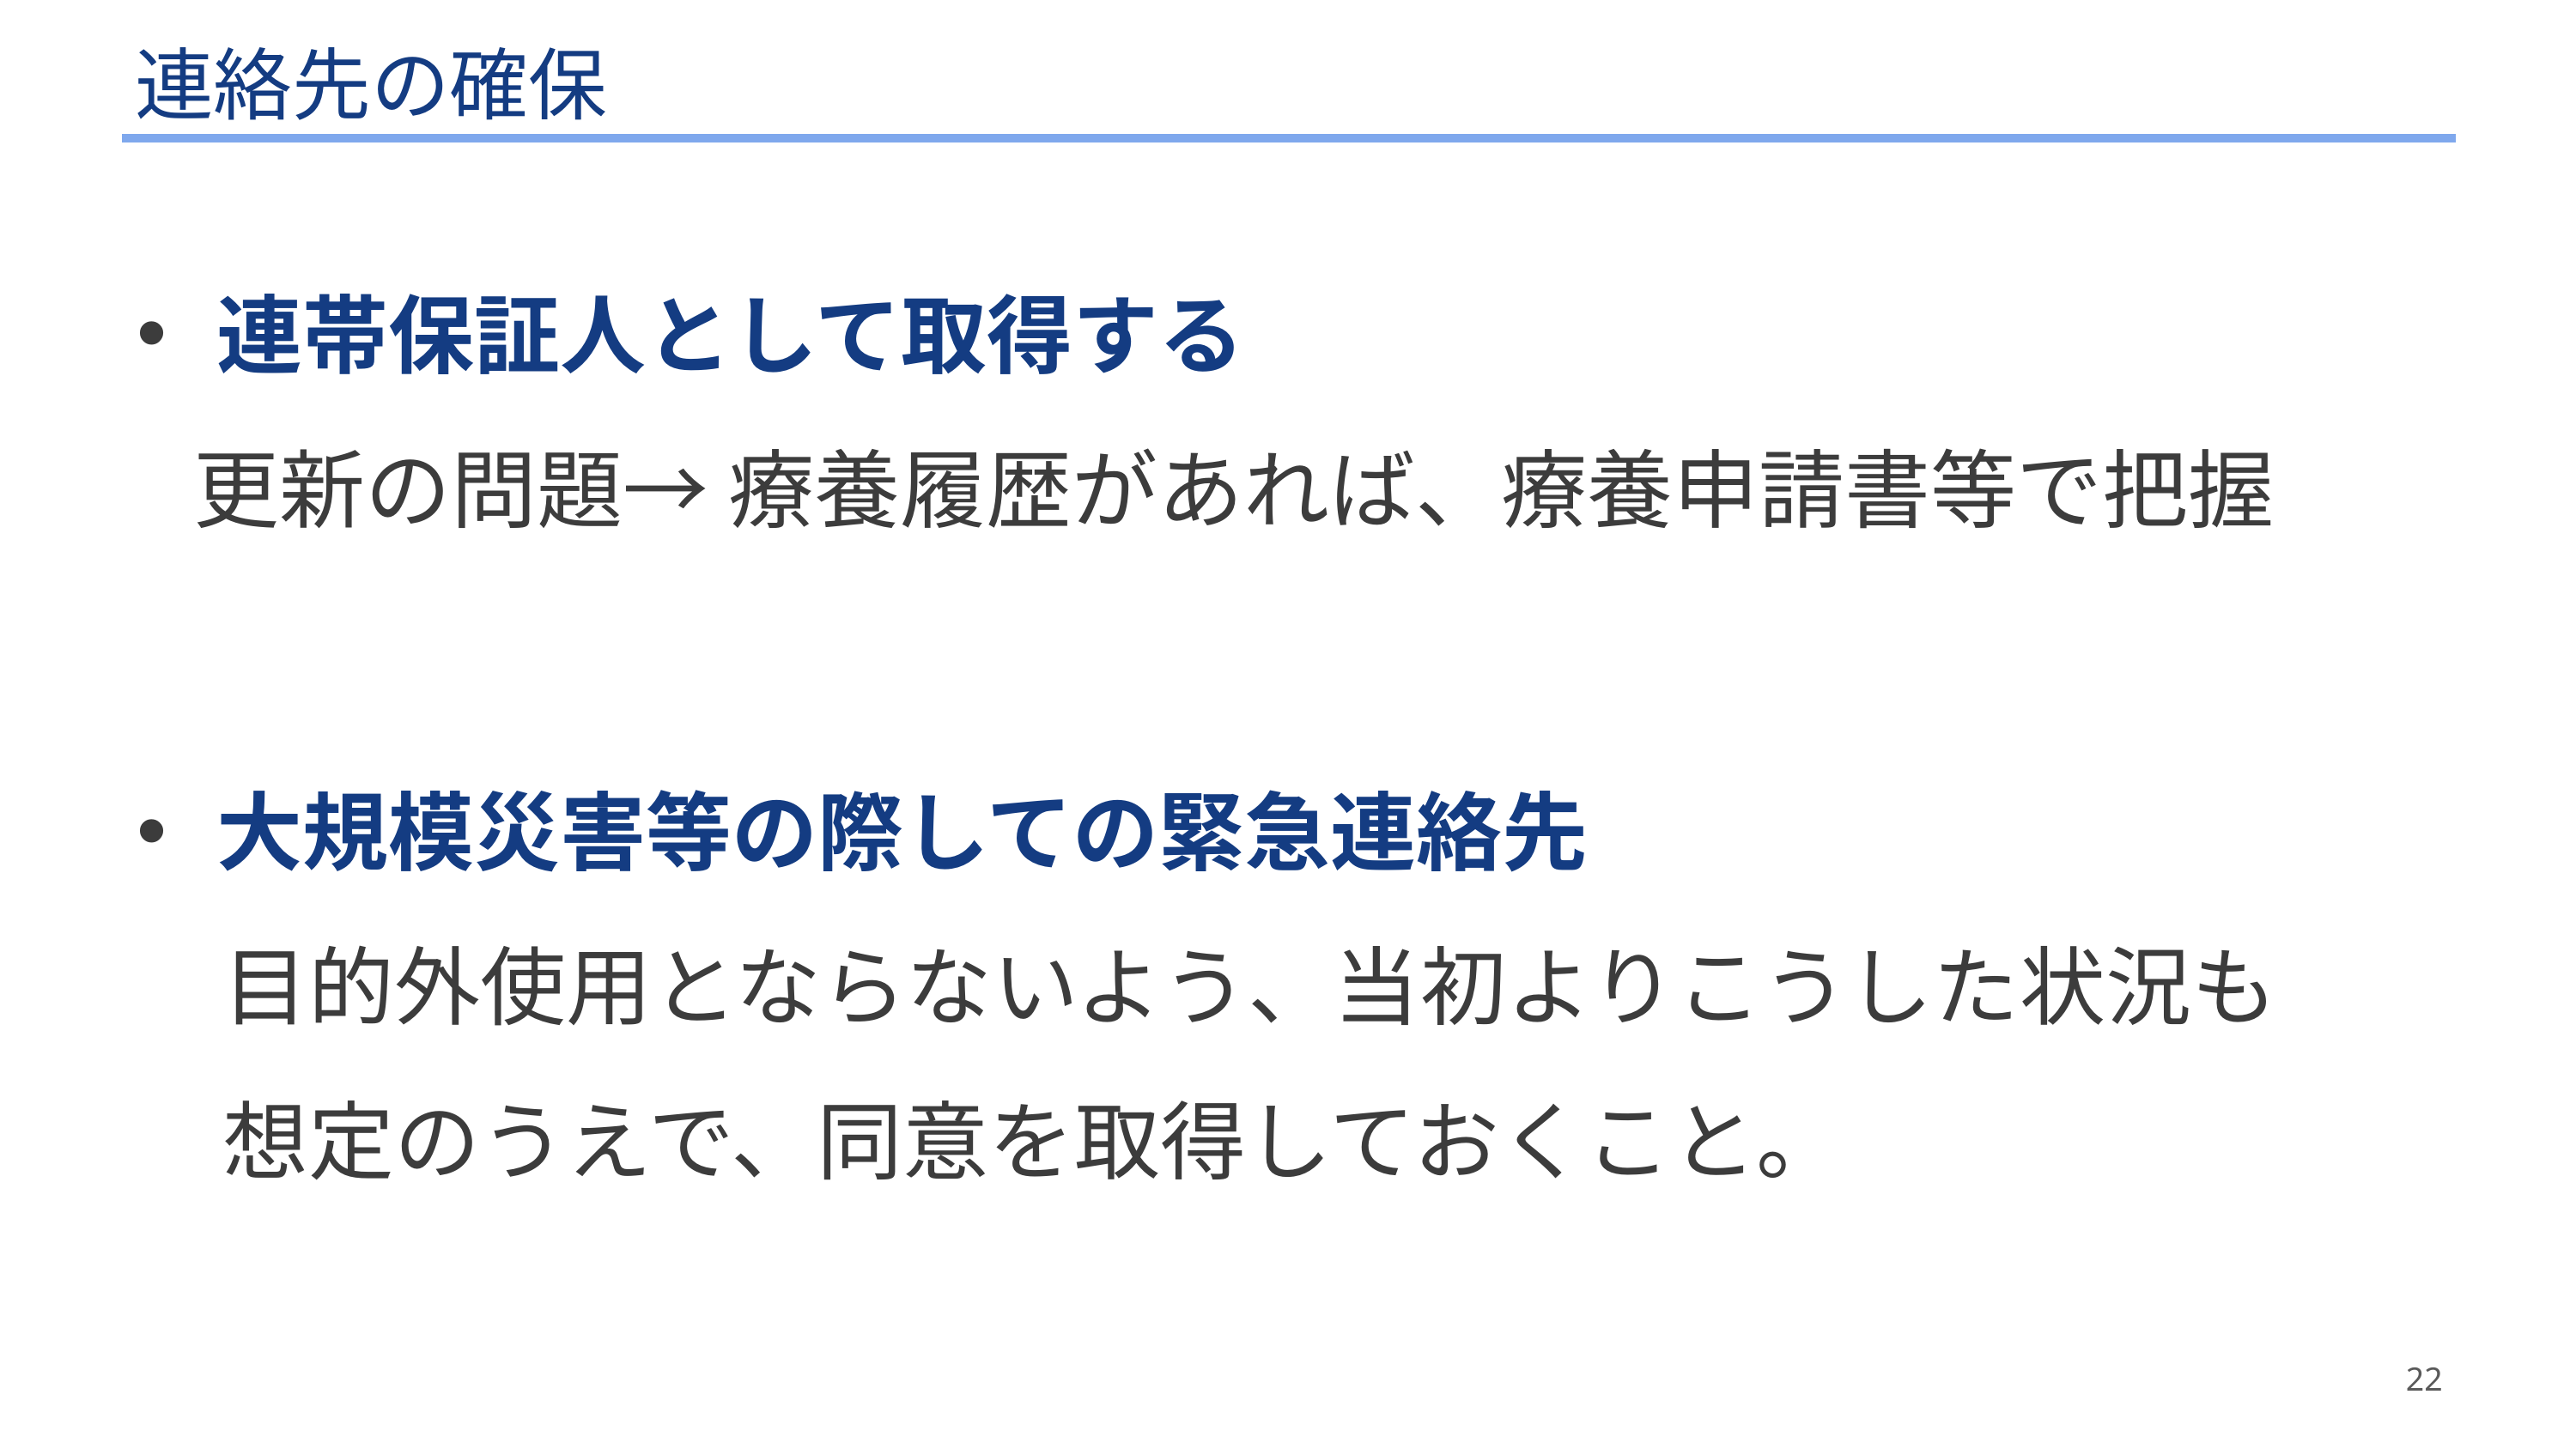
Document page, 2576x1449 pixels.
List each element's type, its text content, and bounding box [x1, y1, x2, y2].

title 連絡先の確保 [122, 39, 2454, 139]
list 連帯保証人として取得する 更新の問題→ 療養履歴があれば、療養申請書等で把握 大規模災害等の際しての緊急連絡先 目的外使用とならないよう、当初よりこうした状況も 想定のうえで、同意を取得しておくこと。 [124, 171, 2460, 1317]
slide_number 22 [2337, 1342, 2456, 1420]
